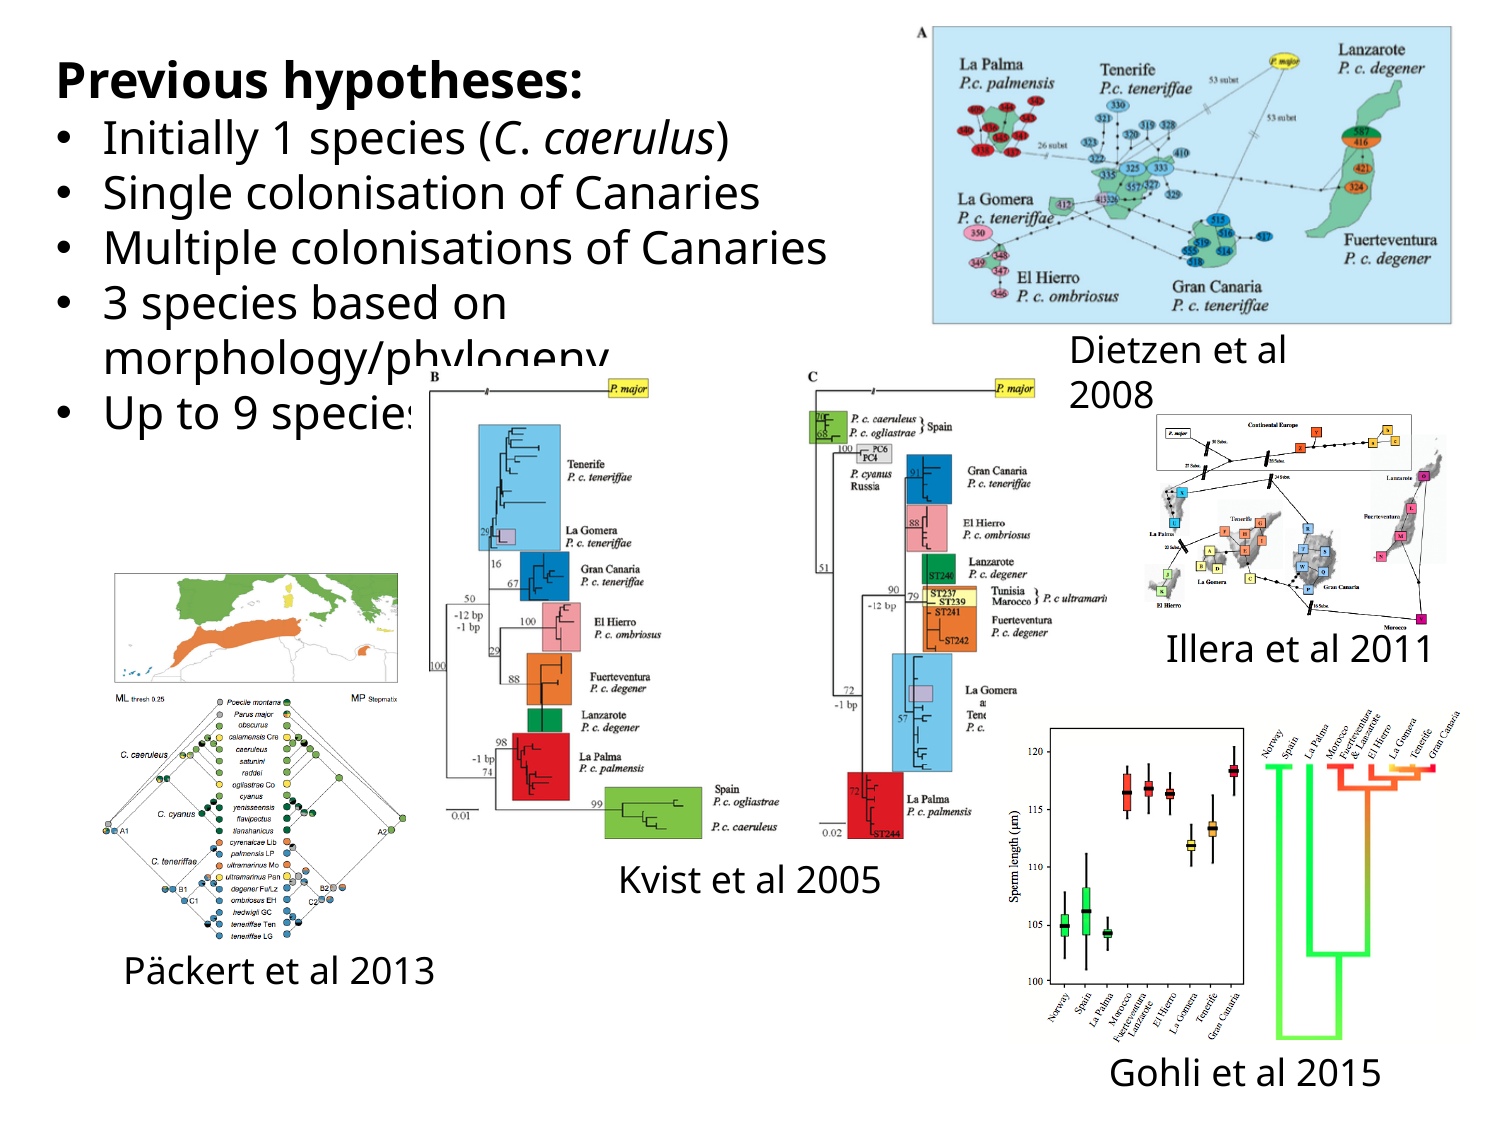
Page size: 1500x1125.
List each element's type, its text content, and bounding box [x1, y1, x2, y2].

picture [870, 10, 1475, 350]
picture [58, 366, 1475, 1059]
text_box Gohli et al 2015 [1094, 1059, 1398, 1102]
text_box Päckert et al 2013 [108, 946, 451, 1000]
text_box Kvist et al 2005 [603, 848, 897, 909]
text_box Dietzen et al 2008 [1054, 350, 1380, 424]
text_box Illera et al 2011 [1151, 633, 1451, 678]
text_box Previous hypotheses: Initially 1 species (C. caerulus) Single colonisation of Canaries Multiple colonisations of Canaries 3 species based on morphology/phylogeny Up to 9 species! [40, 41, 941, 447]
picture [1127, 409, 1457, 633]
